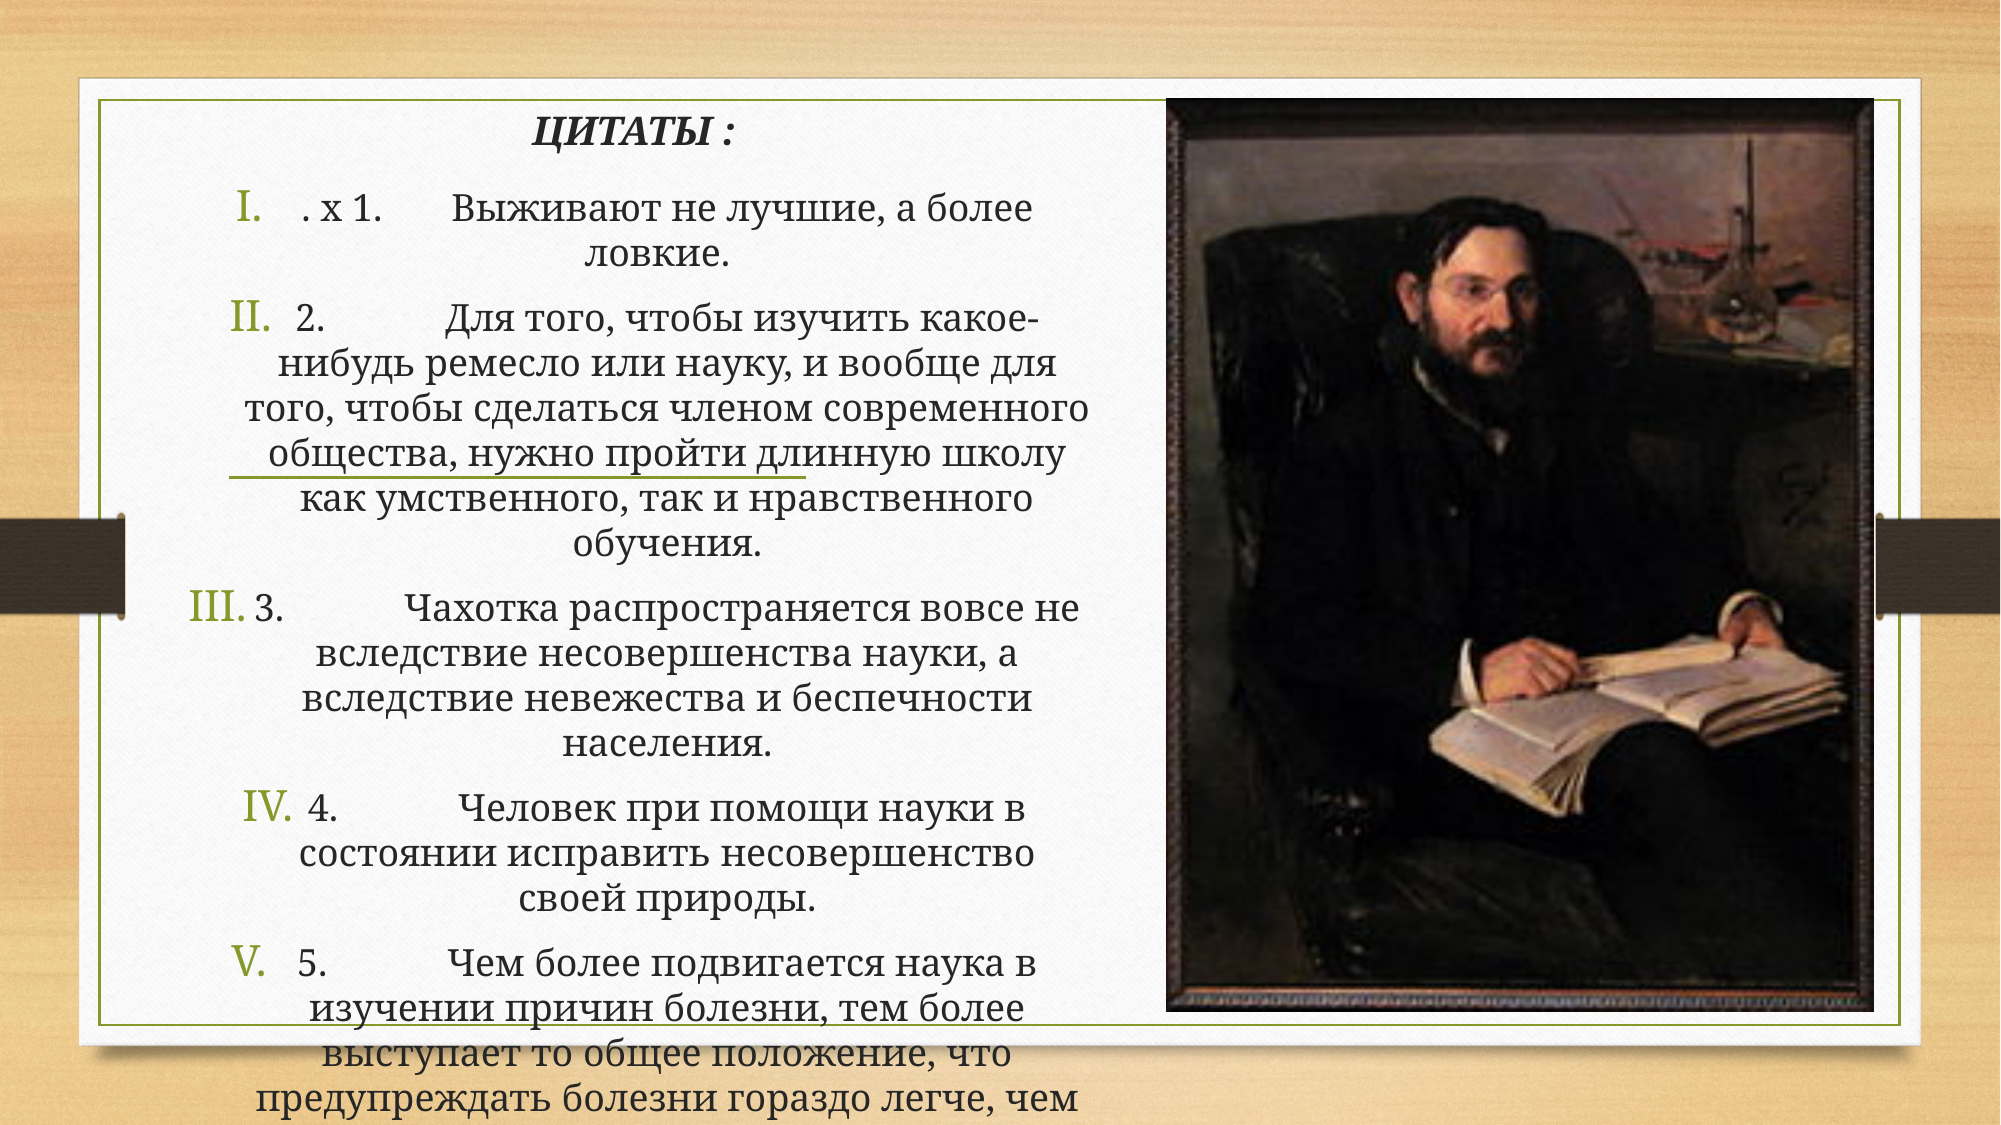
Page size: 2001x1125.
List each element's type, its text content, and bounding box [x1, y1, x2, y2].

title ЦИТАТЫ : [212, 98, 1057, 162]
list . х 1. Выживают не лучшие, а более ловкие. 2. Для того, чтобы изучить какое-нибудь ремесло или науку, и вообще для того, чтобы сделаться членом современного общества, нужно пройти длинную школу как умственного, так и нравственного обучения. 3. Чахотка распространяется вовсе не вследствие несовершенства науки, а вследствие невежества и беспечности населения. 4. Человек при помощи науки в состоянии исправить несовершенство своей природы. 5. Чем более подвигается наука в изучении причин болезни, тем более выступает то общее положение, что предупреждать болезни гораздо легче, чем лечить их [163, 176, 1106, 964]
picture [0, 0, 2001, 1125]
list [1166, 98, 1875, 1013]
